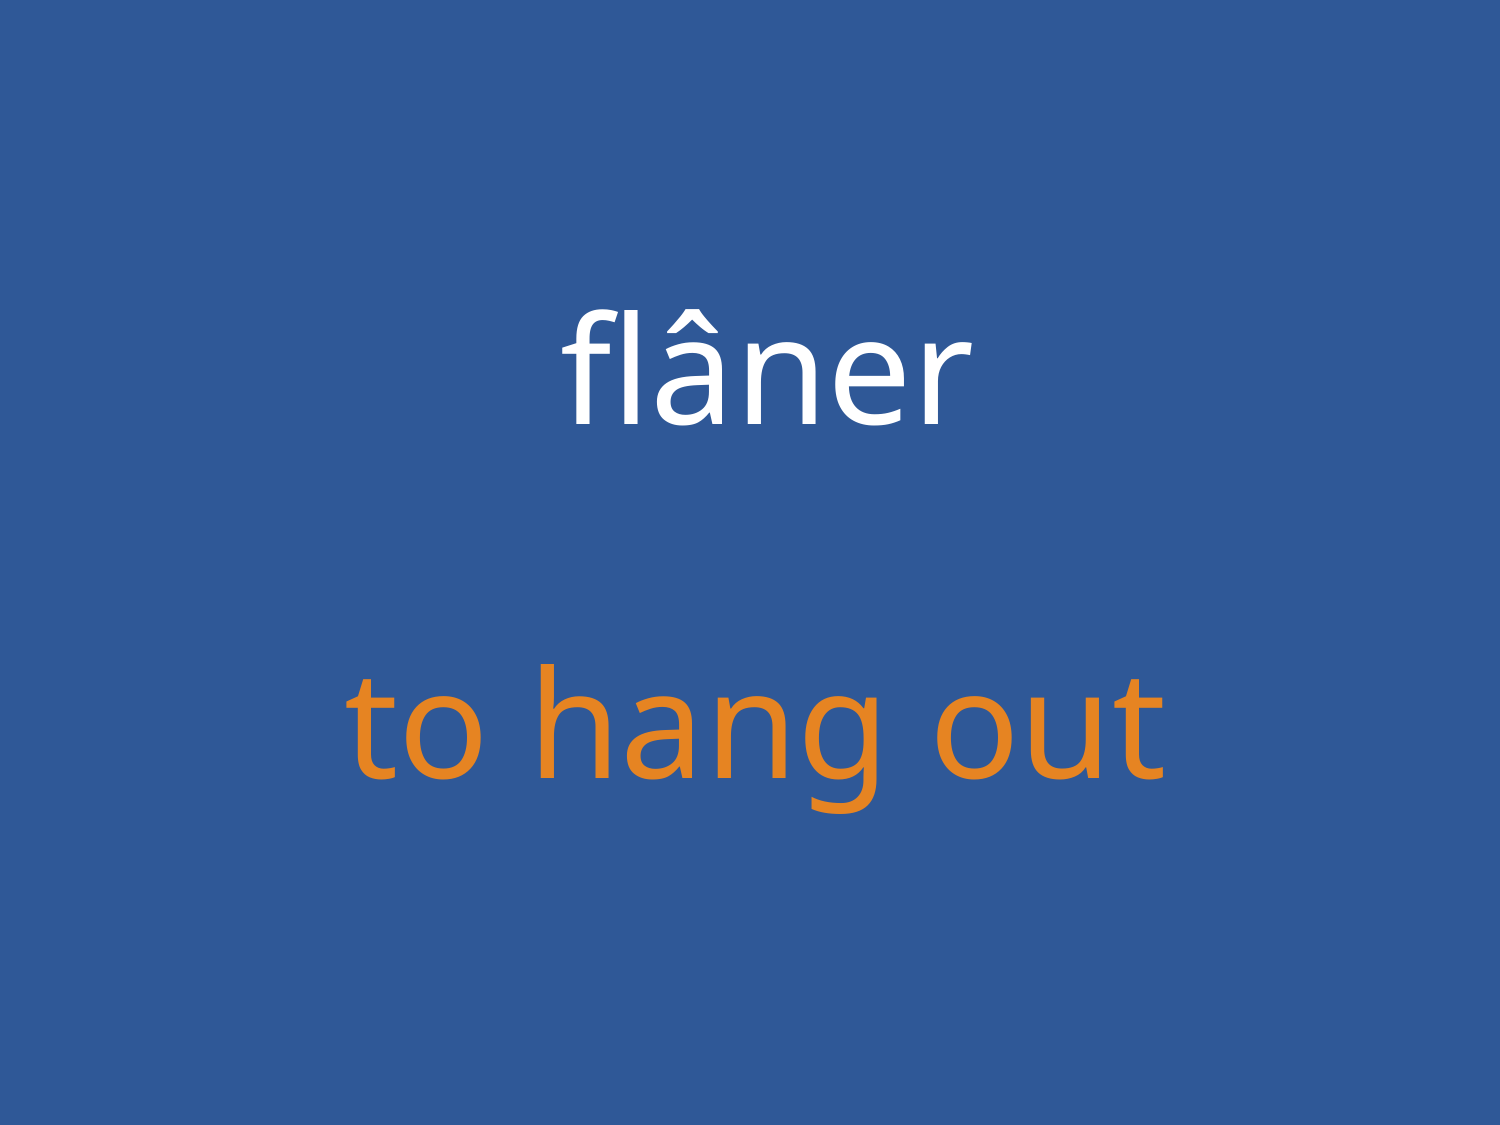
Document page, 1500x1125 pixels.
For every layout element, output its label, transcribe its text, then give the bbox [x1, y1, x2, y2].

text_box to hang out [301, 621, 1211, 817]
text_box flâner [301, 267, 1235, 462]
